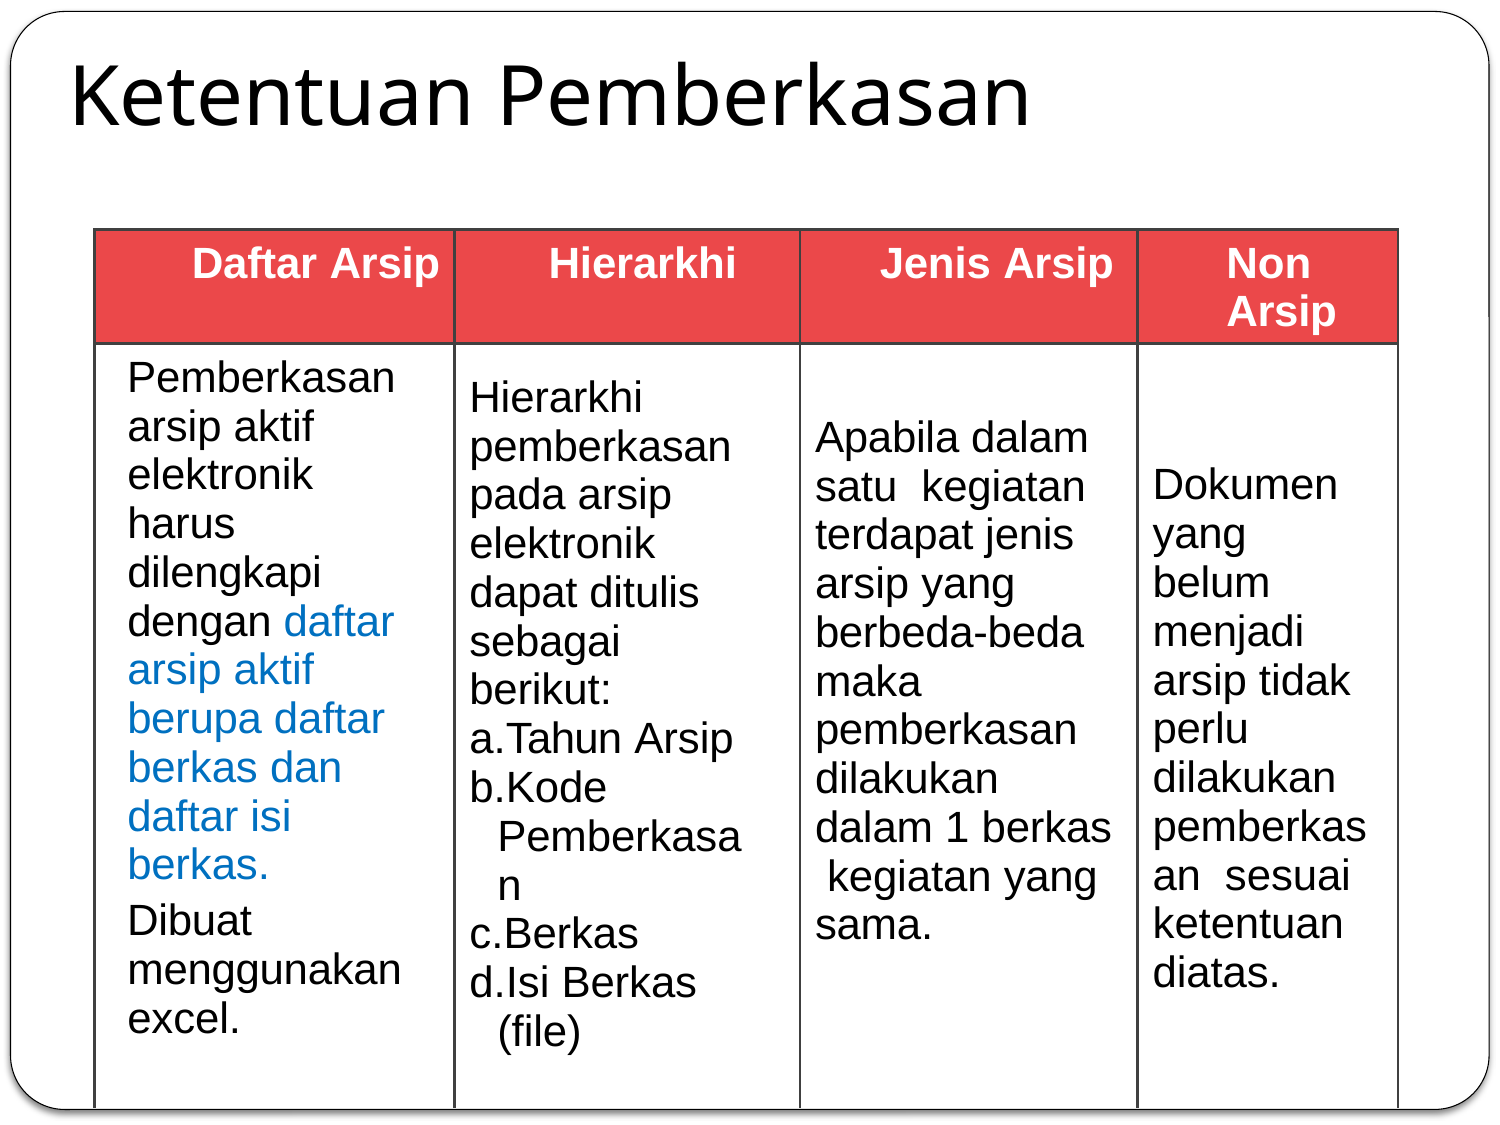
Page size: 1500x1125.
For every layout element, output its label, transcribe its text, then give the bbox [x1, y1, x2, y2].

table_header Non Arsip [1139, 231, 1397, 342]
table_cell Hierarkhi pemberkasan pada arsip elektronik dapat ditulis sebagai berikut: Tahun Arsip Kode Pemberkasan Berkas Isi Berkas (file) [456, 345, 799, 1108]
table_header Jenis Arsip [801, 231, 1136, 342]
title Ketentuan Pemberkasan [65, 0, 1150, 142]
table_header Hierarkhi [456, 231, 799, 342]
table_cell Pemberkasan arsip aktif elektronik harus dilengkapi dengan daftar arsip aktif berupa daftar berkas dan daftar isi berkas. Dibuat menggunakan excel. [96, 345, 453, 1108]
table_cell Dokumen yang belum menjadi arsip tidak perlu dilakukan pemberkasan sesuai ketentuan diatas. [1139, 345, 1397, 1108]
table_cell Apabila dalam satu kegiatan terdapat jenis arsip yang berbeda-beda maka pemberkasan dilakukan dalam 1 berkas kegiatan yang sama. [801, 345, 1136, 1108]
table_header Daftar Arsip [96, 231, 453, 342]
